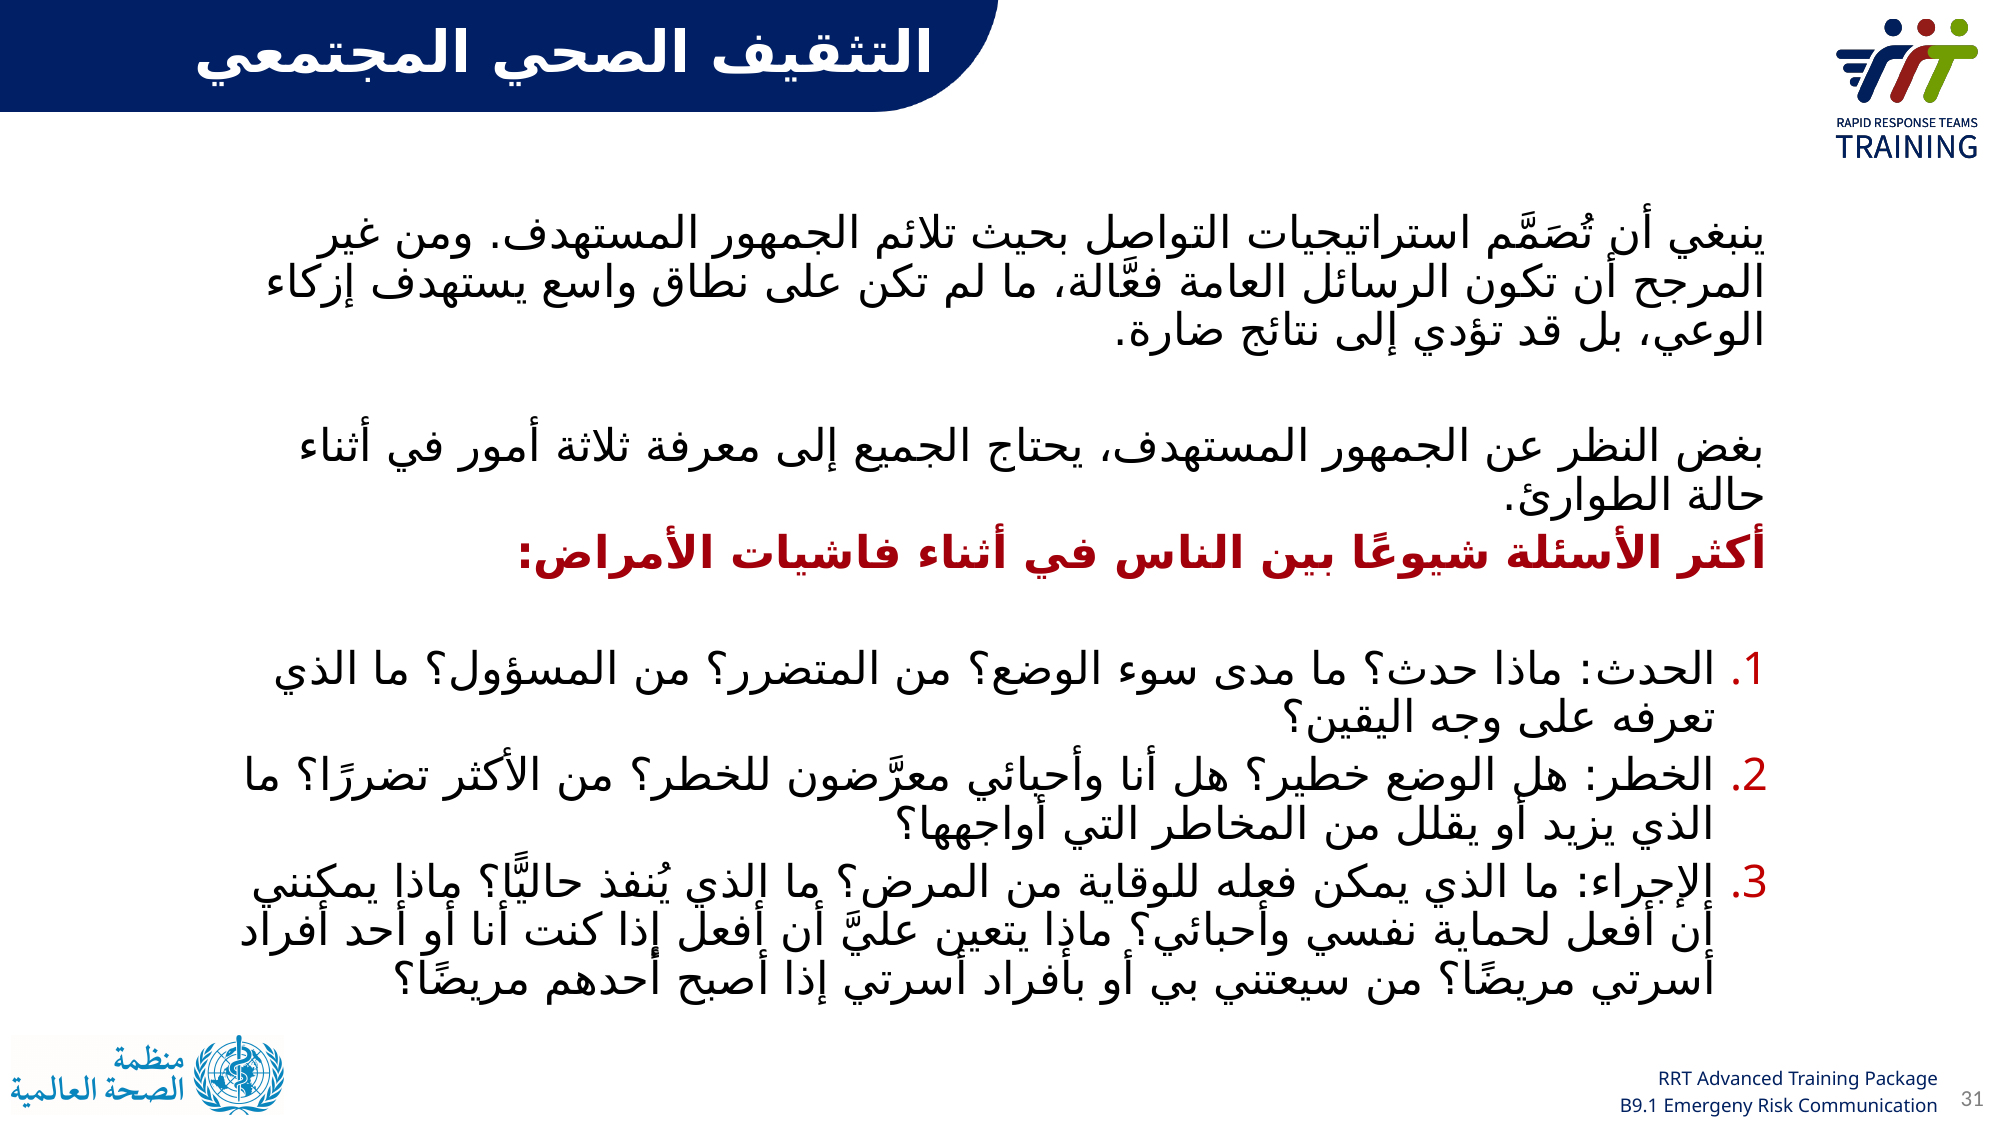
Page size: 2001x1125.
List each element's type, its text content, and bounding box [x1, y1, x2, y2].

picture [11, 1035, 284, 1115]
picture [0, 0, 999, 112]
list ينبغي أن تُصَمَّم استراتيجيات التواصل بحيث تلائم الجمهور المستهدف. ومن غير المرجح أن تكون الرسائل العامة فعَّالة، ما لم تكن على نطاق واسع يستهدف إزكاء الوعي، بل قد تؤدي إلى نتائج ضارة. بغض النظر عن الجمهور المستهدف، يحتاج الجميع إلى معرفة ثلاثة أمور في أثناء حالة الطوارئ. أكثر الأسئلة شيوعًا بين الناس في أثناء فاشيات الأمراض: الحدث: ماذا حدث؟ ما مدى سوء الوضع؟ من المتضرر؟ من المسؤول؟ ما الذي تعرفه على وجه اليقين؟ الخطر: هل الوضع خطير؟ هل أنا وأحبائي معرَّضون للخطر؟ من الأكثر تضررًا؟ ما الذي يزيد أو يقلل من المخاطر التي أواجهها؟ الإجراء: ما الذي يمكن فعله للوقاية من المرض؟ ما الذي يُنفذ حاليًّا؟ ماذا يمكنني أن أفعل لحماية نفسي وأحبائي؟ ماذا يتعين عليَّ أن أفعل إذا كنت أنا أو أحد أفراد أسرتي مريضًا؟ من سيعتني بي أو بأفراد أسرتي إذا أصبح أحدهم مريضًا؟ [225, 201, 1775, 1033]
text_box التثقيف الصحي المجتمعي [22, 15, 943, 93]
picture [1835, 19, 1978, 167]
picture [241, 1050, 247, 1059]
